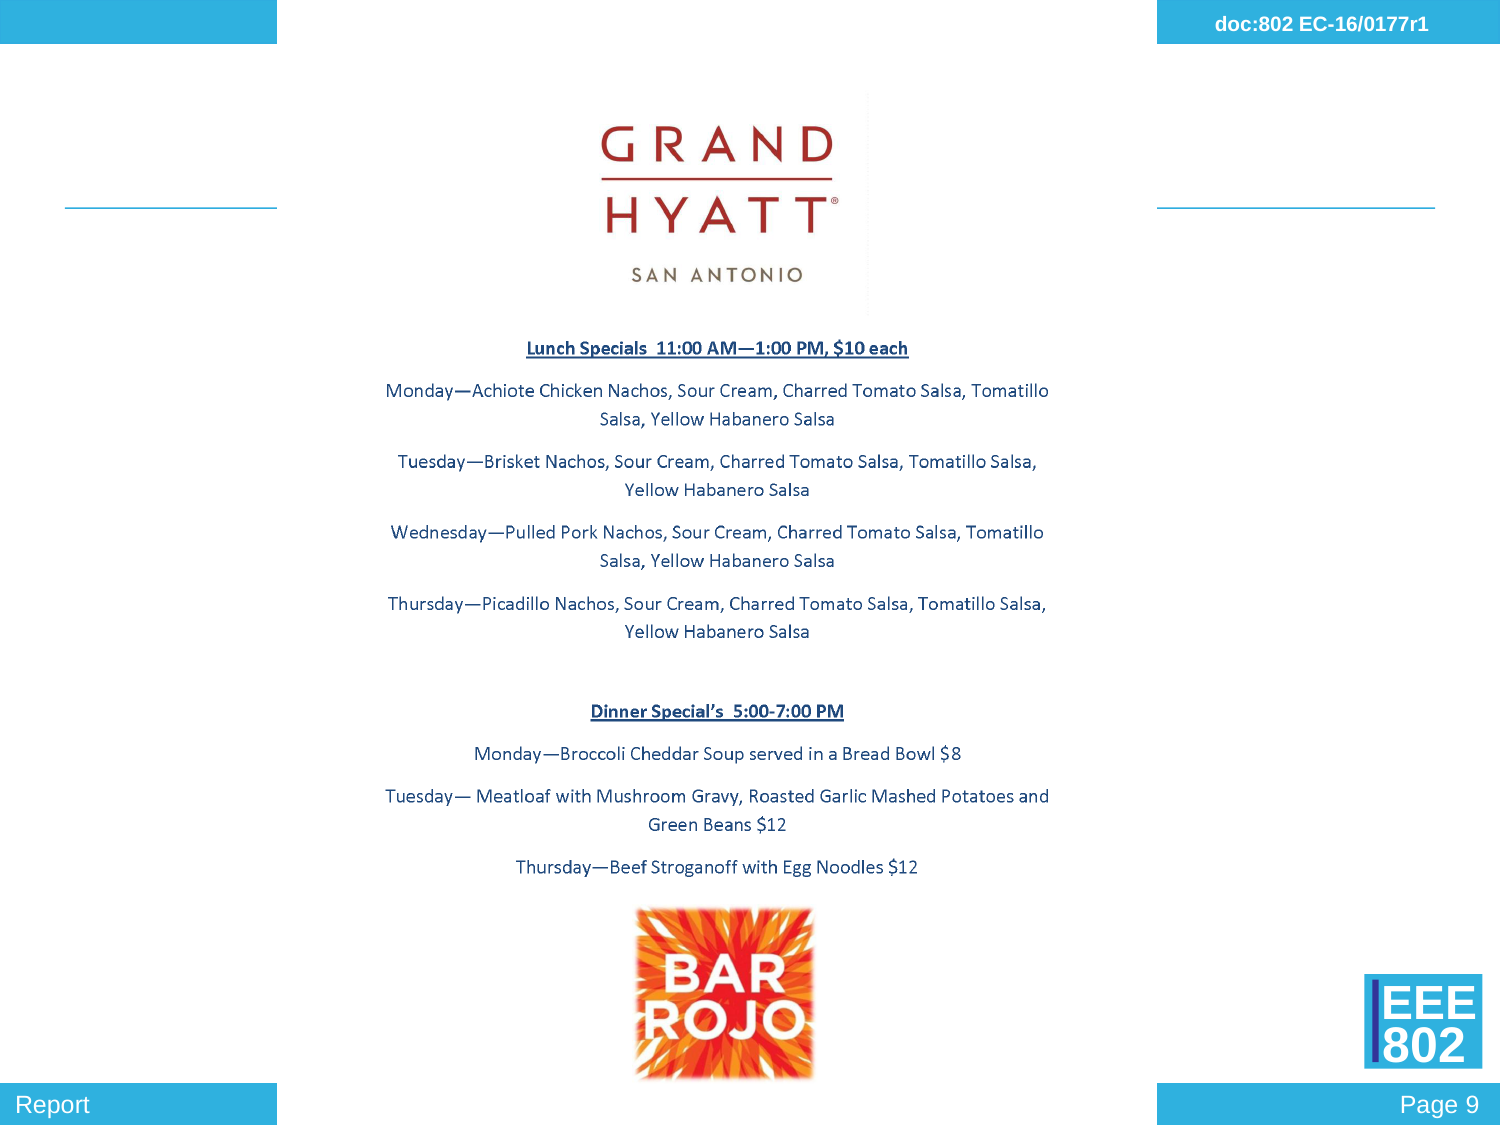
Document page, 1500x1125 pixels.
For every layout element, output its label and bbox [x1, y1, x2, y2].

list [276, 0, 1157, 1125]
